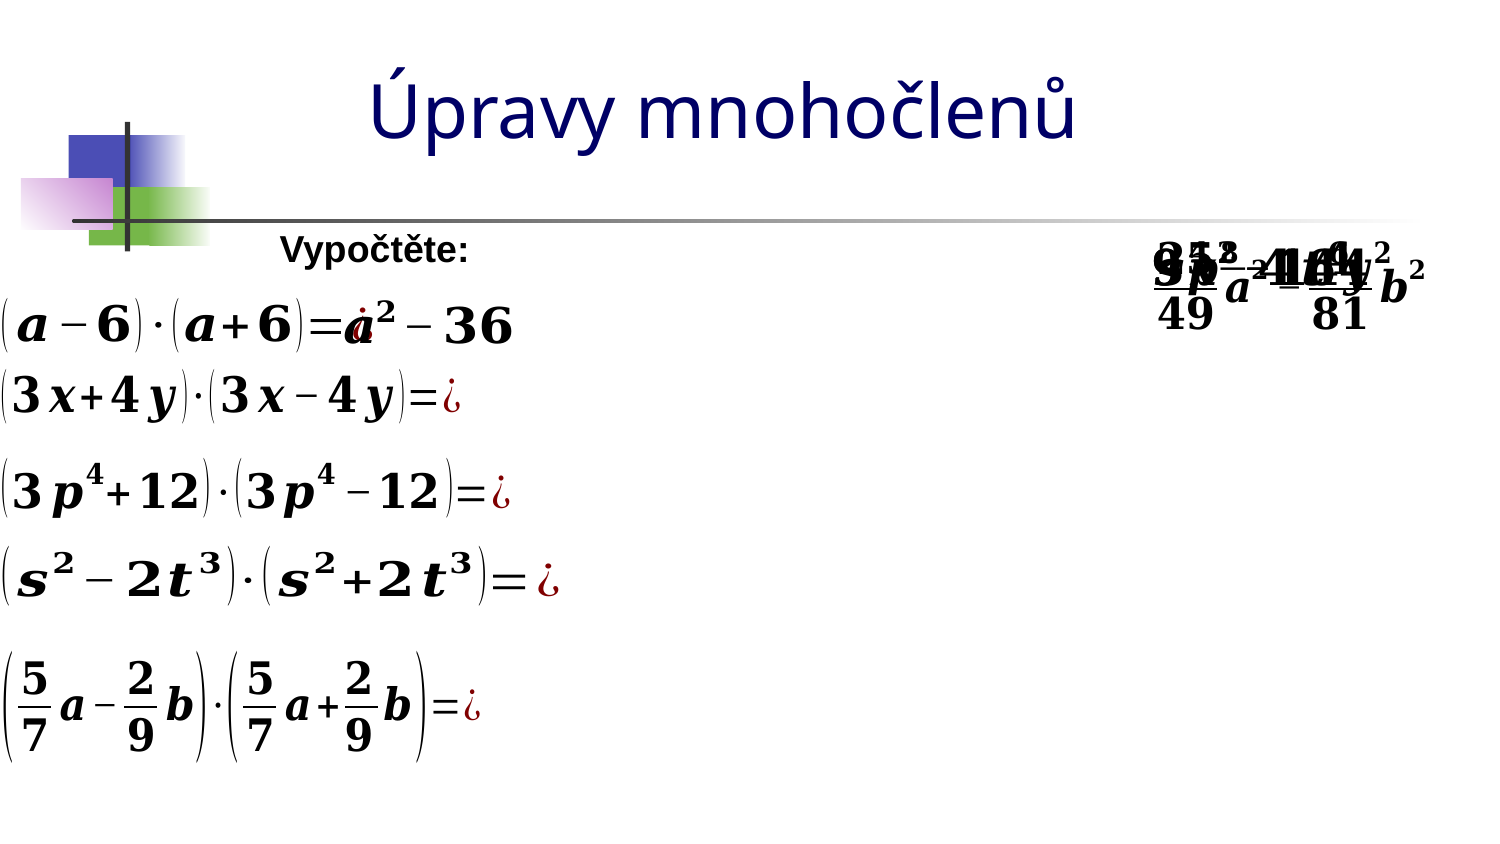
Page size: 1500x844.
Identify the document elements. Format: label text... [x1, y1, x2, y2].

text_box Vypočtěte: [212, 217, 537, 278]
title Úpravy mnohočlenů [129, 43, 1318, 175]
